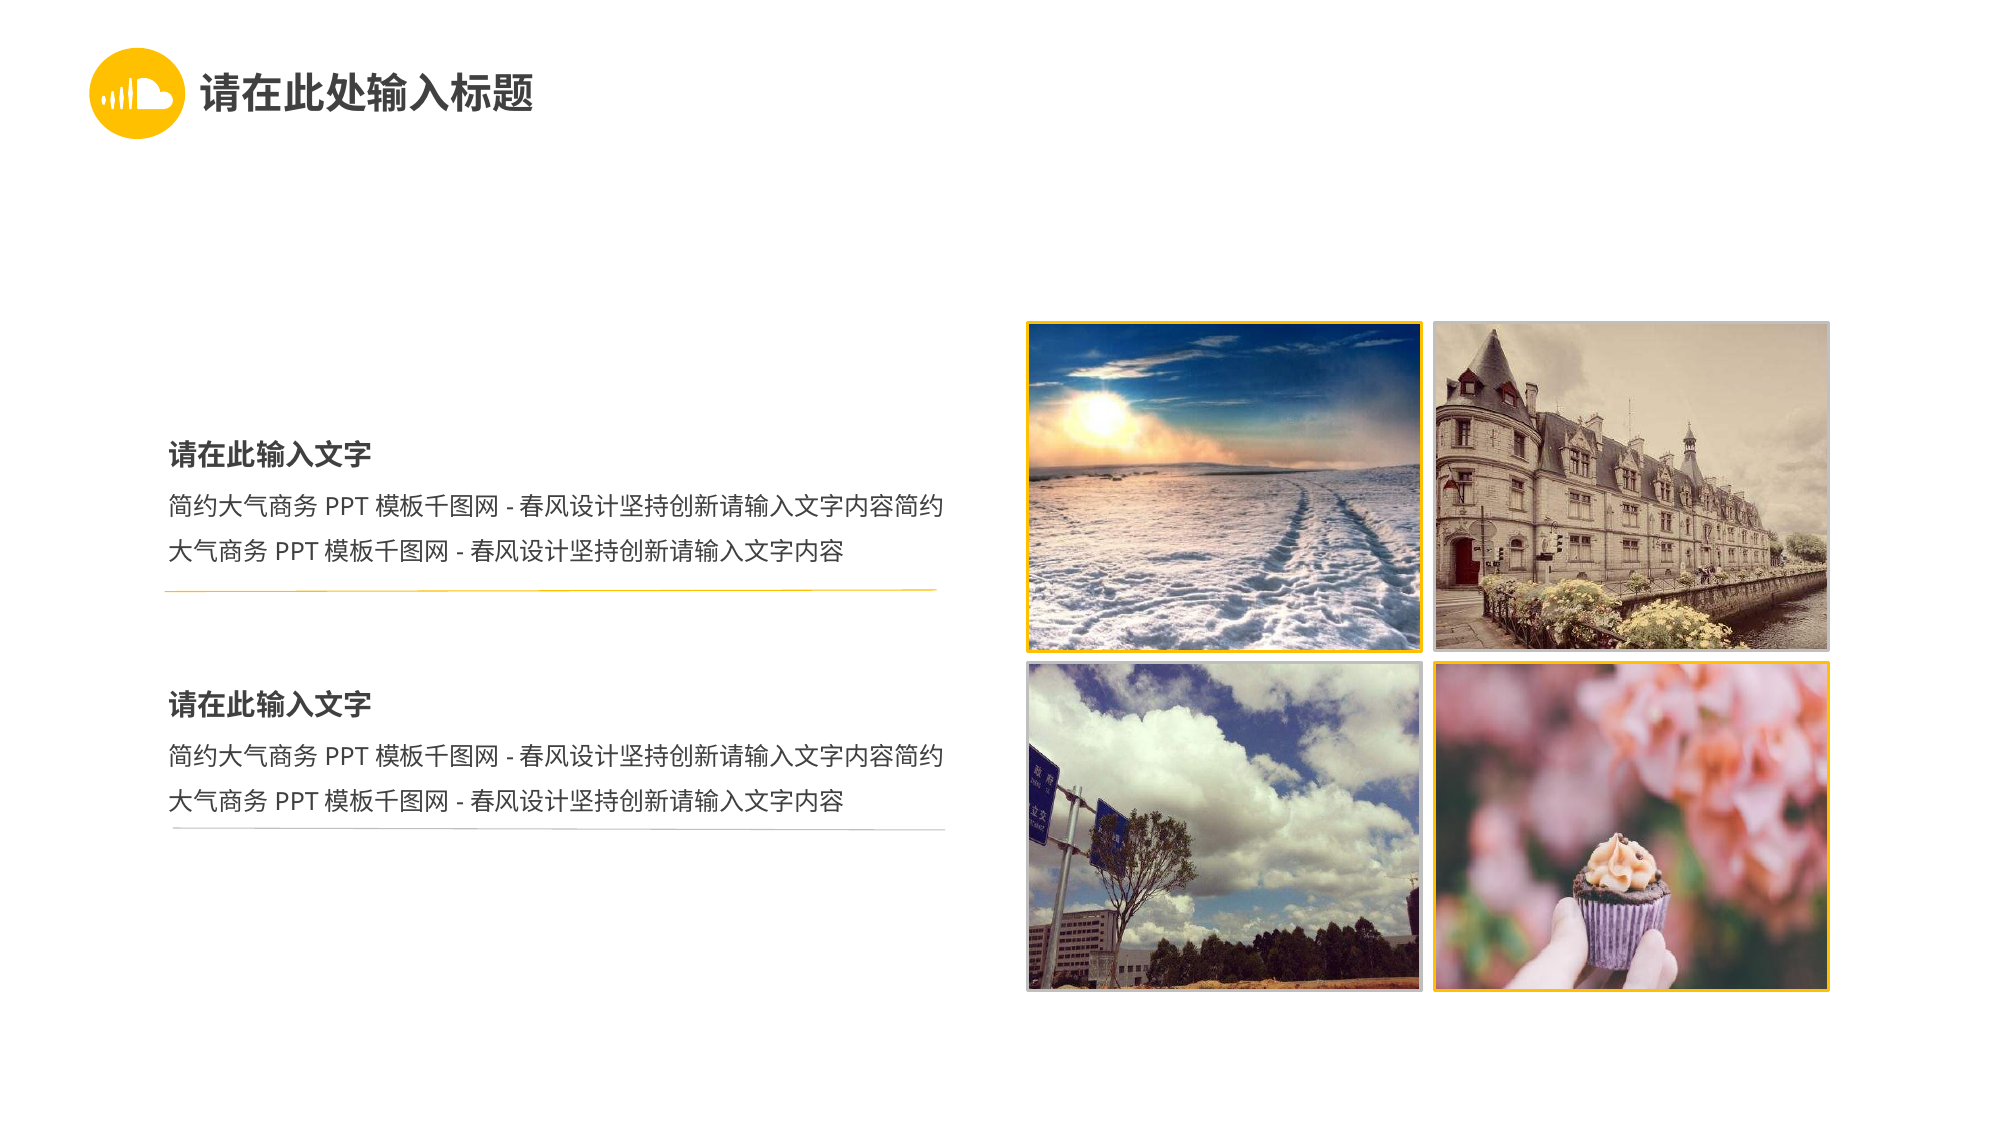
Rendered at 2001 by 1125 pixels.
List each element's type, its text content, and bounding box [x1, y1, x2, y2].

text_box 简约大气商务PPT模板千图网-春风设计坚持创新请输入文字内容简约大气商务PPT模板千图网-春风设计坚持创新请输入文字内容 [153, 717, 984, 823]
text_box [89, 47, 549, 139]
text_box 请在此输入文字 [153, 678, 389, 729]
picture [1435, 664, 1827, 990]
picture [1435, 324, 1827, 650]
text_box 简约大气商务PPT模板千图网-春风设计坚持创新请输入文字内容简约大气商务PPT模板千图网-春风设计坚持创新请输入文字内容 [153, 467, 984, 573]
picture [1028, 323, 1420, 650]
picture [1028, 664, 1420, 990]
text_box 请在此输入文字 [153, 428, 389, 479]
